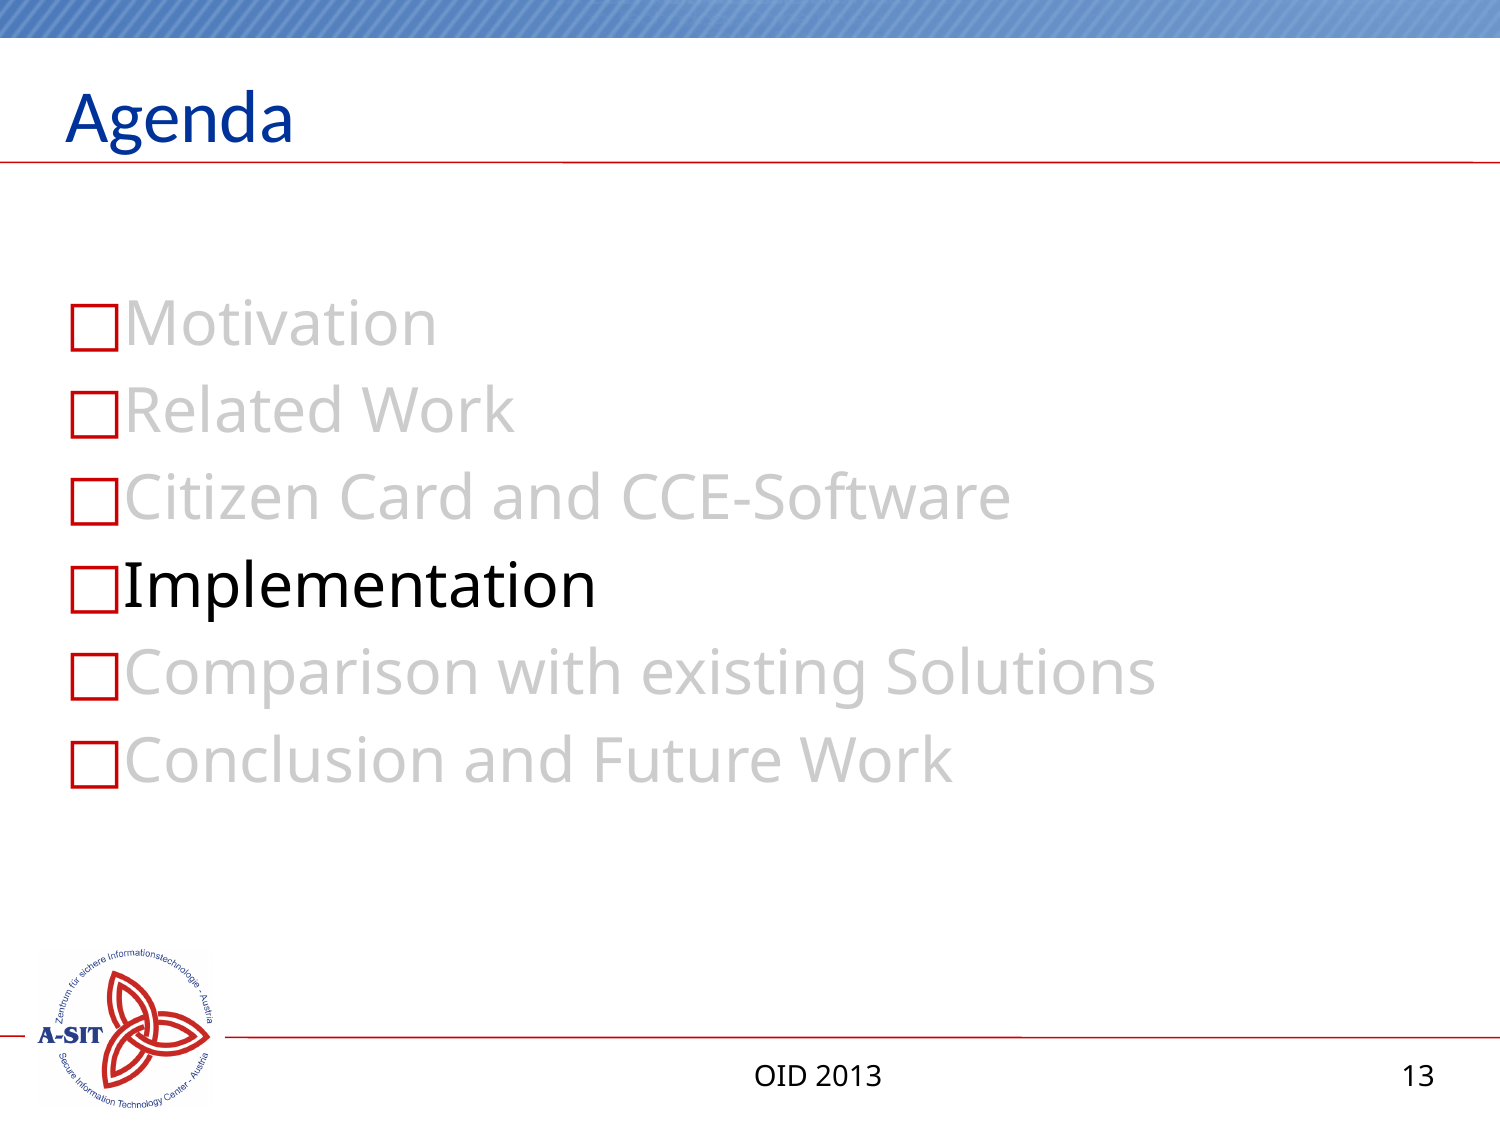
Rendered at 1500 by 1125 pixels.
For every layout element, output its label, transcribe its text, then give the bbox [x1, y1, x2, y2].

list Motivation Related Work Citizen Card and CCE-Software Implementation Comparison with existing Solutions Conclusion and Future Work [50, 275, 1450, 950]
picture [0, 0, 1500, 38]
picture [37, 949, 213, 1108]
footer OID 2013 [225, 1050, 1364, 1125]
title Agenda [50, 50, 1450, 175]
slide_number 13 [1364, 1050, 1450, 1125]
